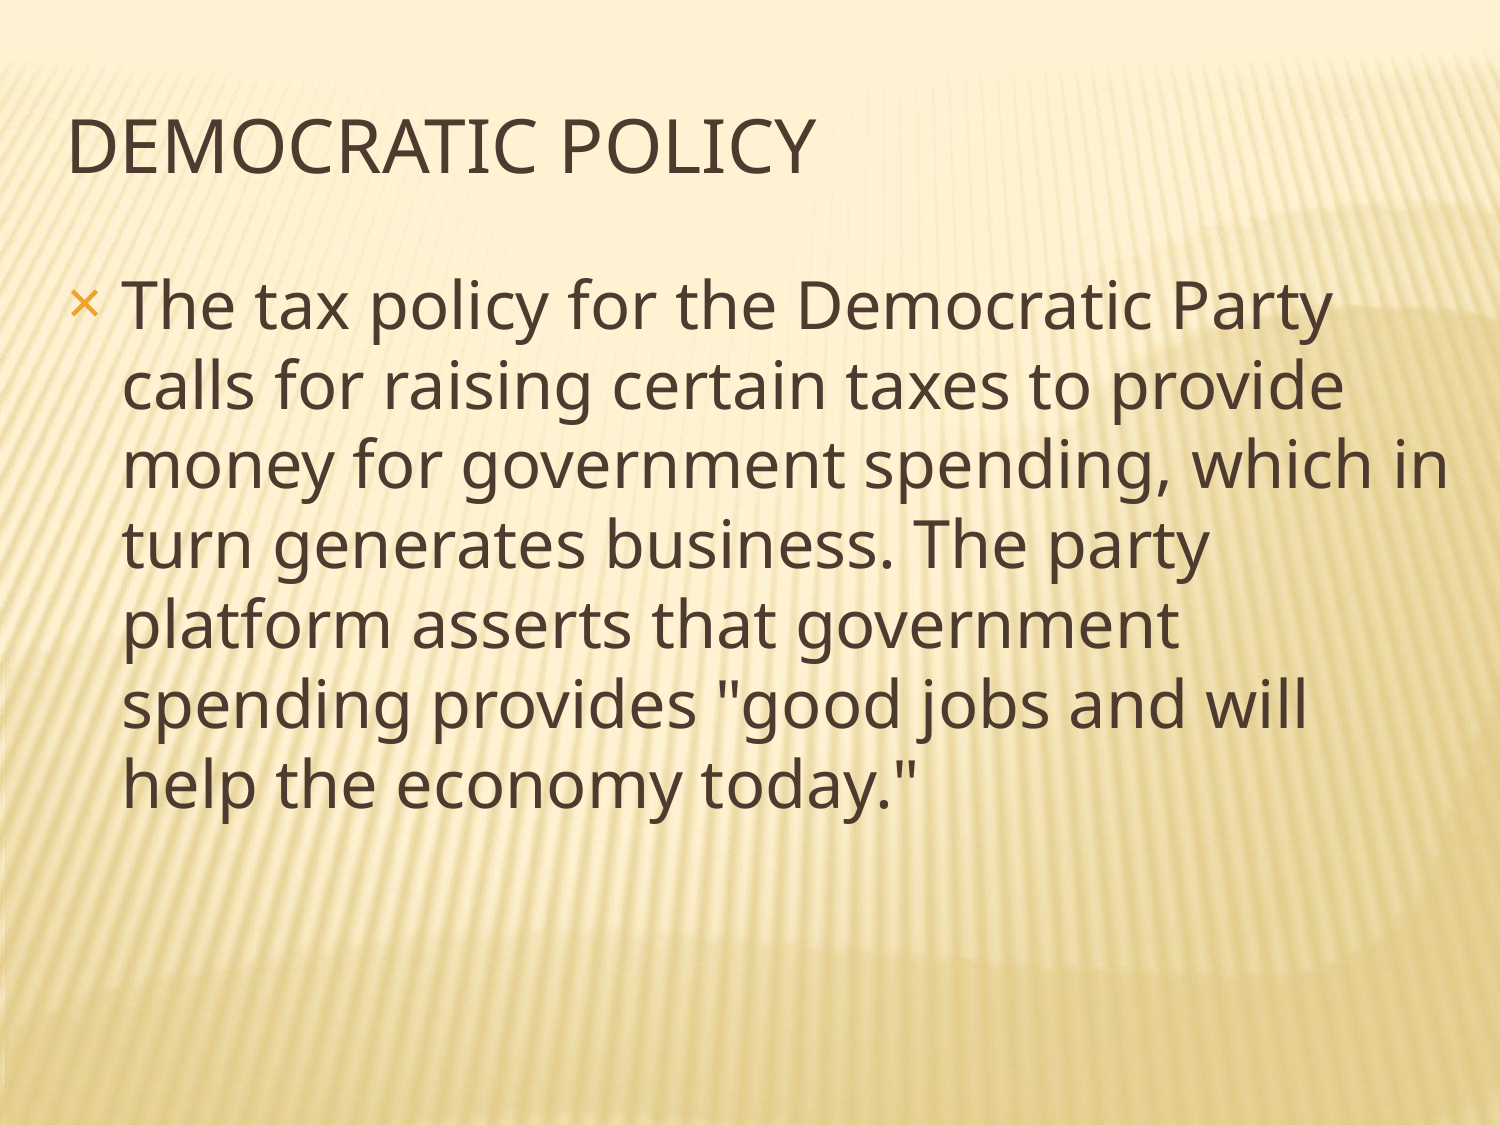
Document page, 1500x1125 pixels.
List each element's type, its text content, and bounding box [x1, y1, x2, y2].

list The tax policy for the Democratic Party calls for raising certain taxes to provide money for government spending, which in turn generates business. The party platform asserts that government spending provides "good jobs and will help the economy today." [50, 254, 1475, 998]
title Democratic Policy [50, 75, 1475, 213]
picture [0, 0, 1500, 1125]
